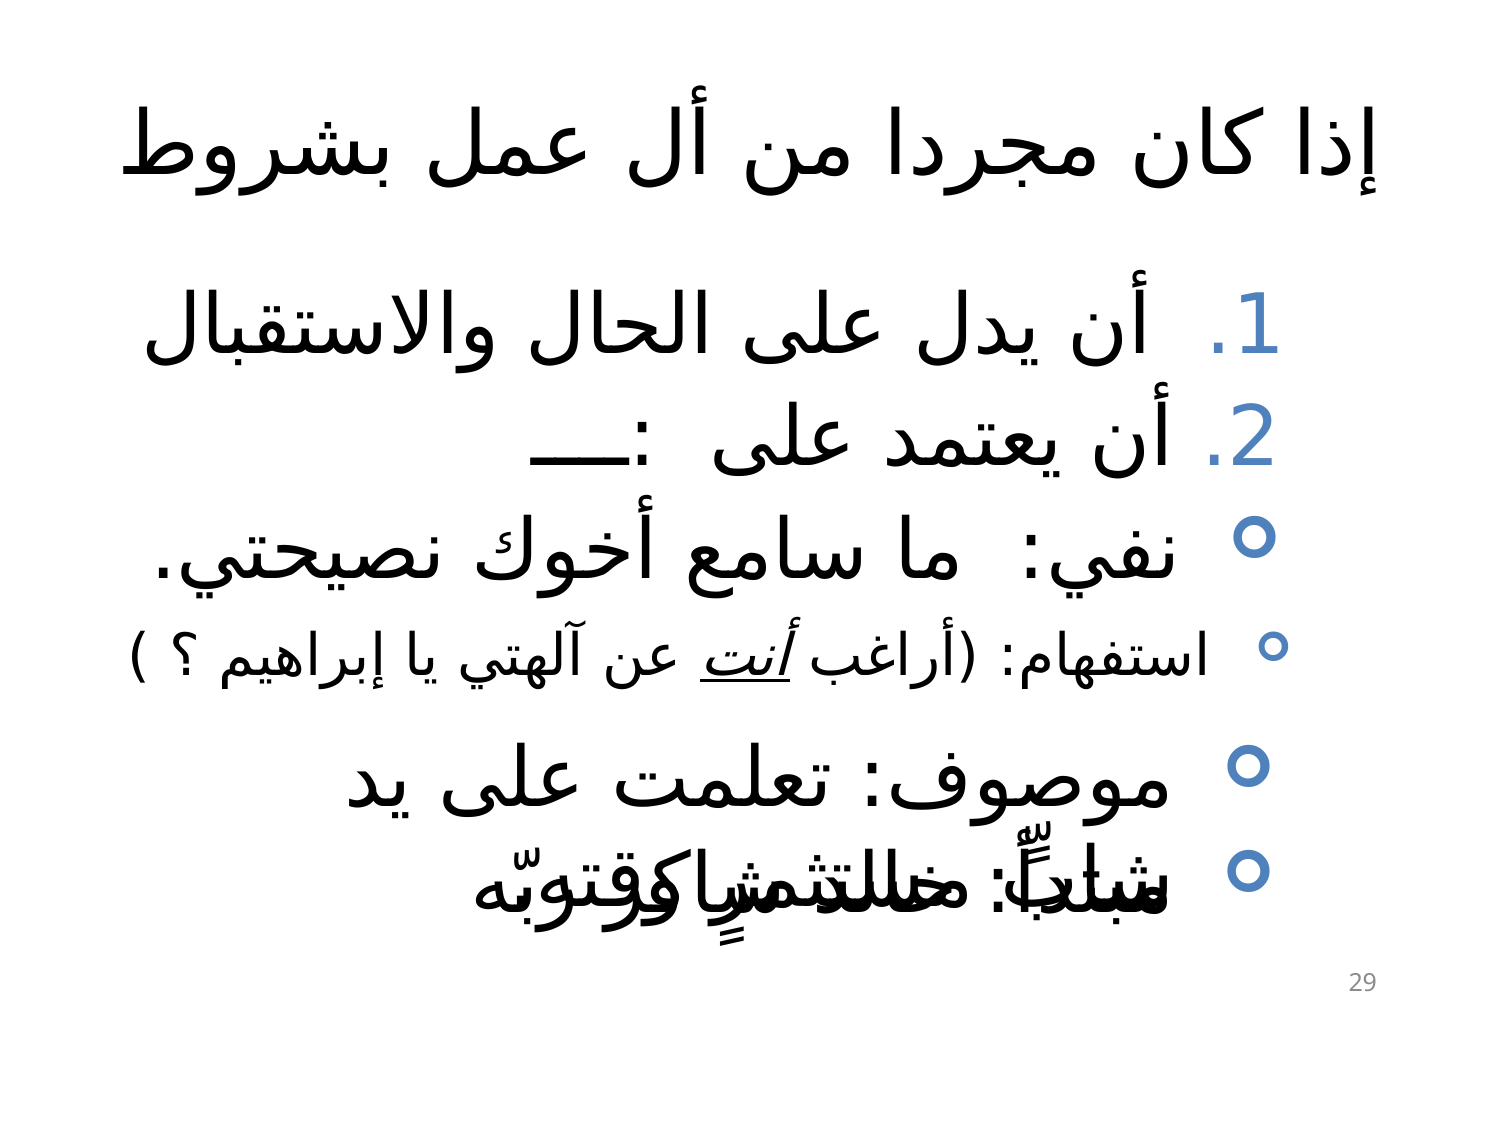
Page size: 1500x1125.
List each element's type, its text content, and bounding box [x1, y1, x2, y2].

text_box 2. أن يعتمد على :ــــ نفي: ما سامع أخوك نصيحتي. [70, 375, 1296, 609]
text_box مبتدأ: خالد شاكر ربّه [152, 821, 1290, 937]
text_box موصوف: تعلمت على يد شابٍّ مستثمرٍ وقته. [152, 715, 1290, 821]
title إذا كان مجردا من أل عمل بشروط [75, 45, 1425, 233]
text_box استفهام: (أراغب أنت عن آلهتي يا إبراهيم ؟ ) [70, 609, 1296, 750]
slide_number 29 [1333, 940, 1434, 1027]
list 1. أن يدل على الحال والاستقبال [75, 262, 1300, 411]
